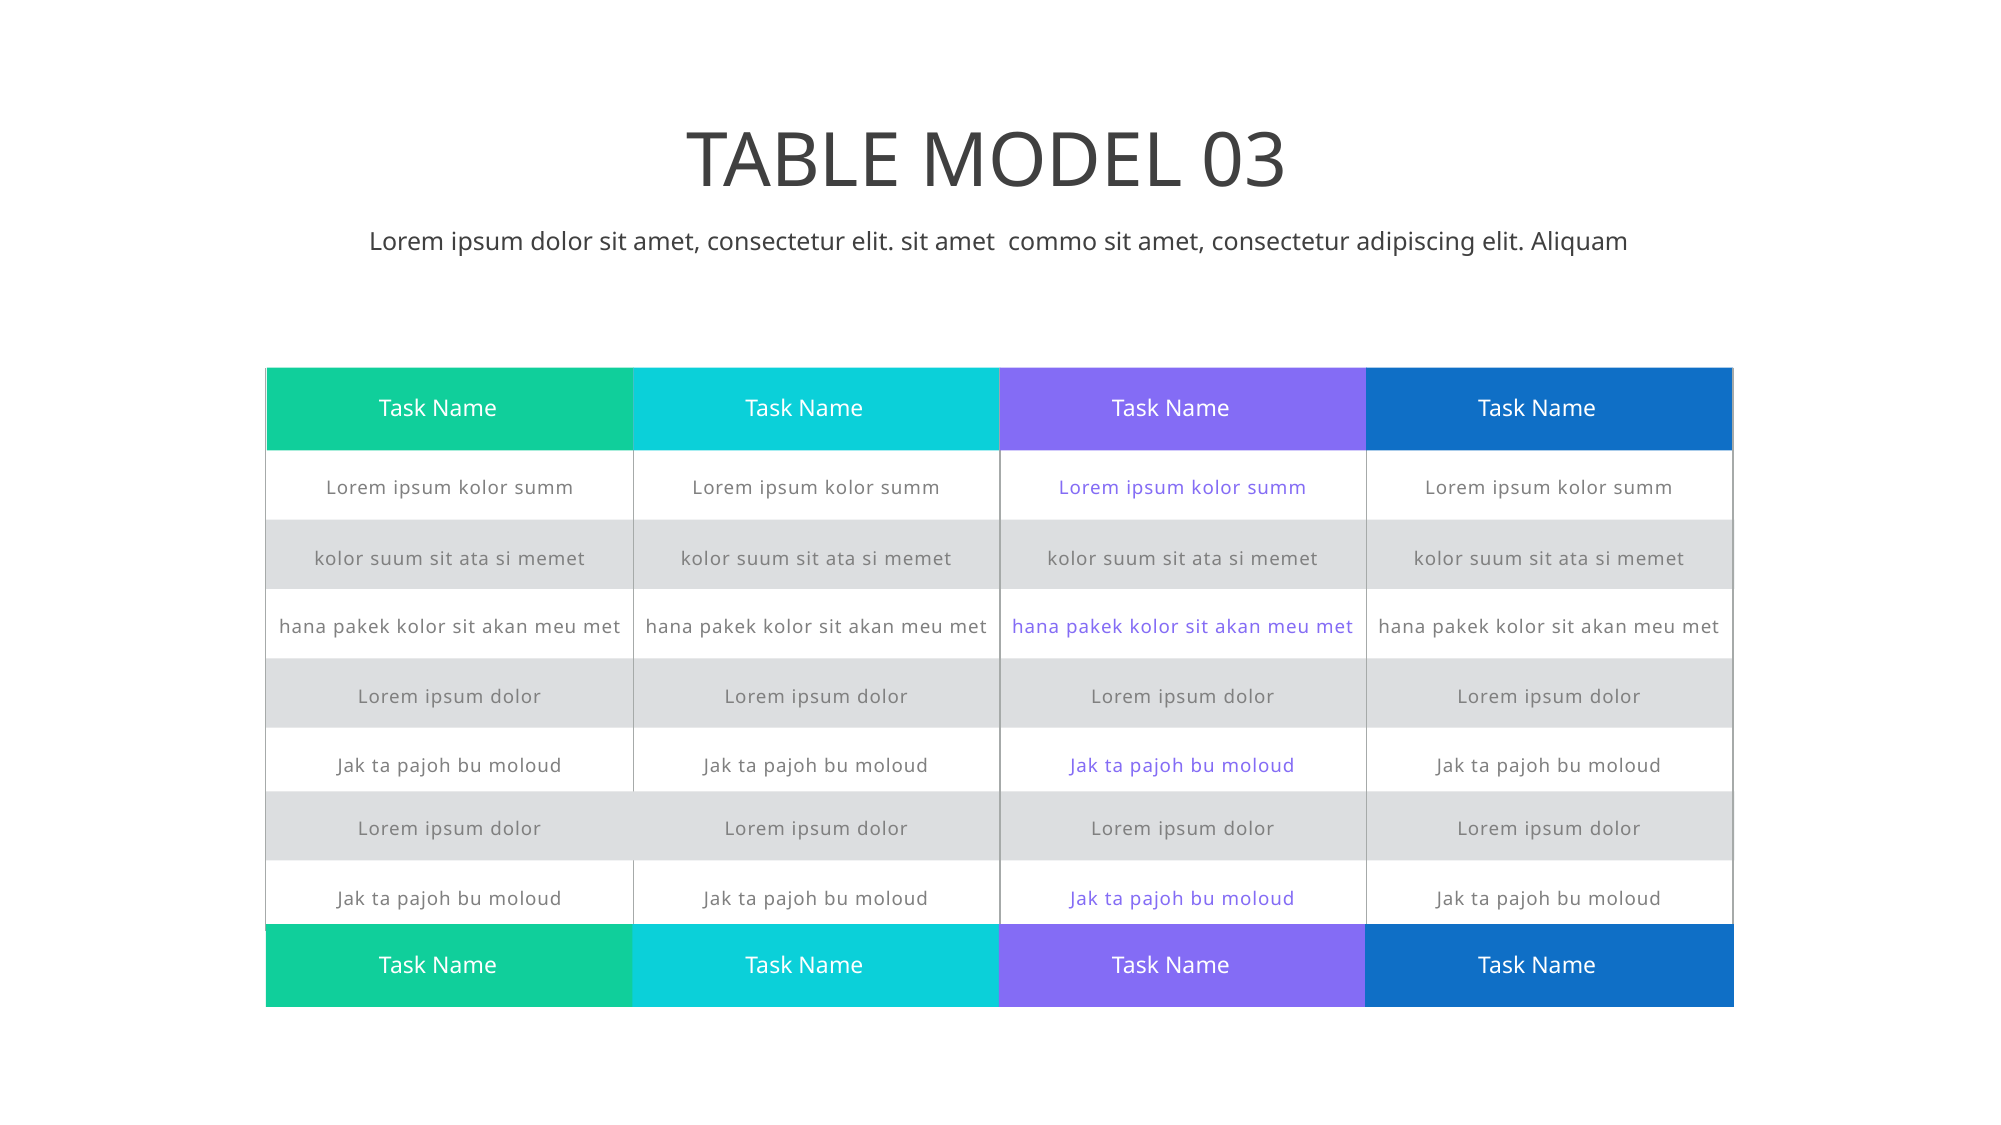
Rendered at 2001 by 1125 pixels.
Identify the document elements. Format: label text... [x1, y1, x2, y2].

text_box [265, 367, 1735, 1007]
text_box TABLE MODEL 03 [506, 66, 1469, 202]
text_box Lorem ipsum dolor sit amet, consectetur elit. sit amet commo sit amet, consectetur adipiscing elit. Aliquam [341, 202, 1659, 263]
